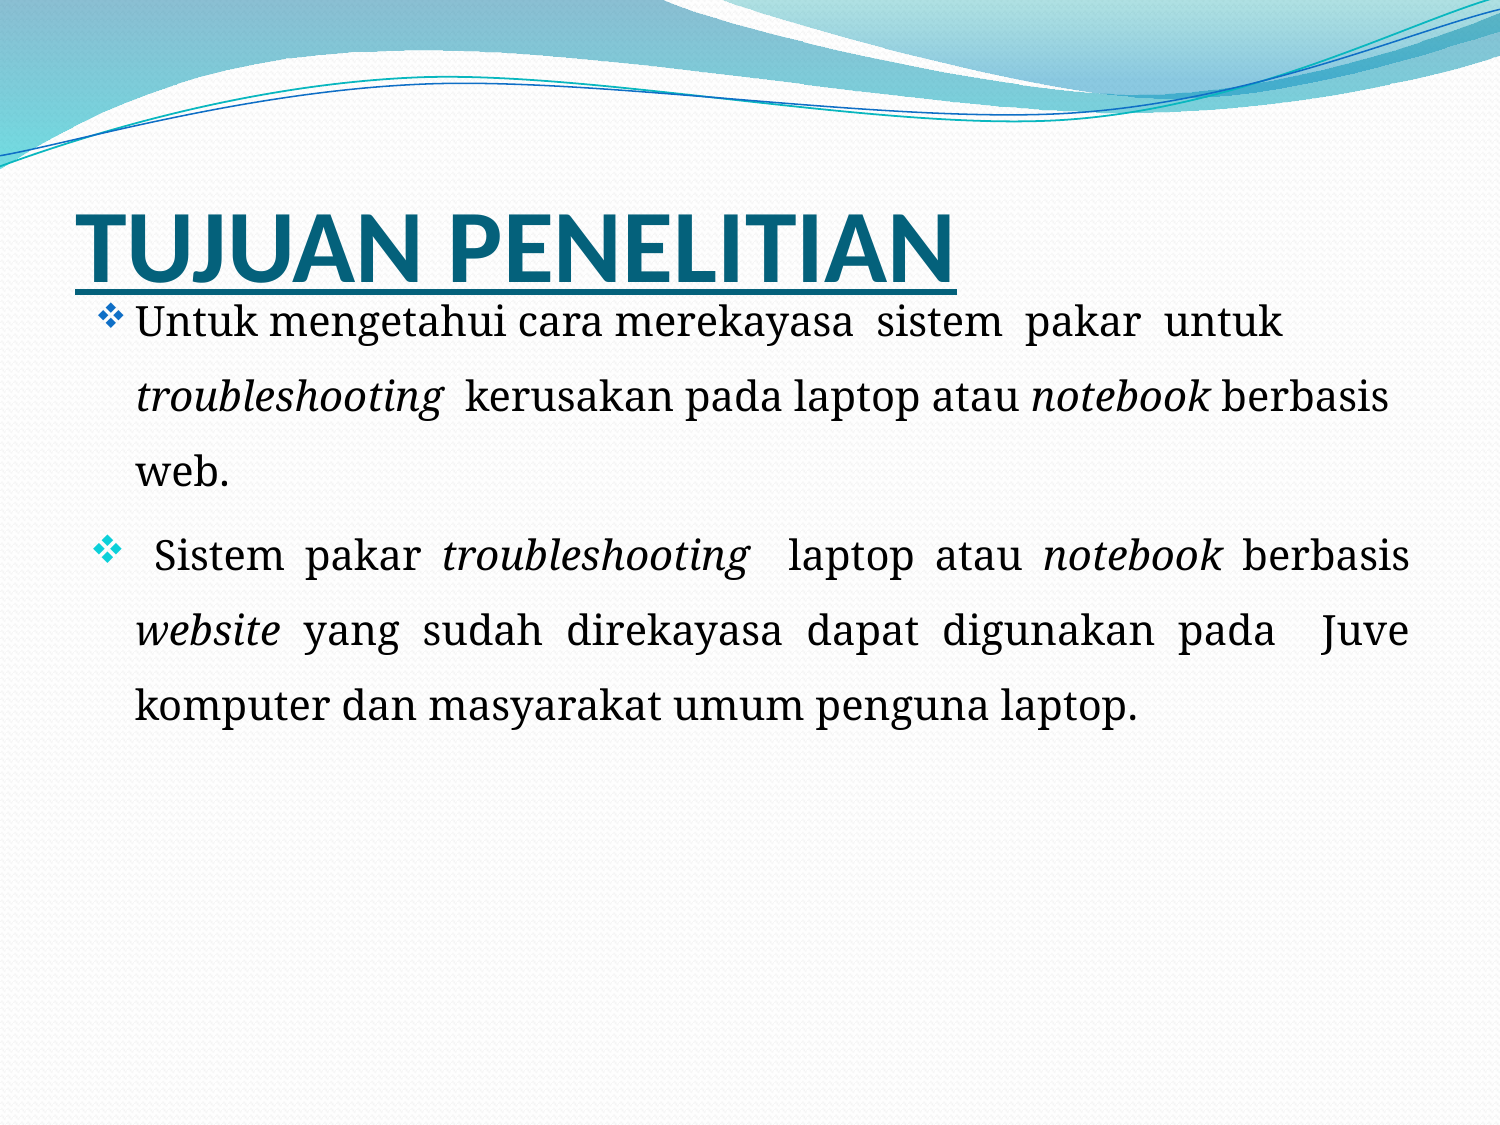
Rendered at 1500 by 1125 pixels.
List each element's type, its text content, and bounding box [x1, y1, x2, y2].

title TUJUAN PENELITIAN [75, 115, 1425, 262]
list Untuk mengetahui cara merekayasa sistem pakar untuk troubleshooting kerusakan pada laptop atau notebook berbasis web. Sistem pakar troubleshooting laptop atau notebook berbasis website yang sudah direkayasa dapat digunakan pada Juve komputer dan masyarakat umum penguna laptop. [75, 262, 1425, 797]
